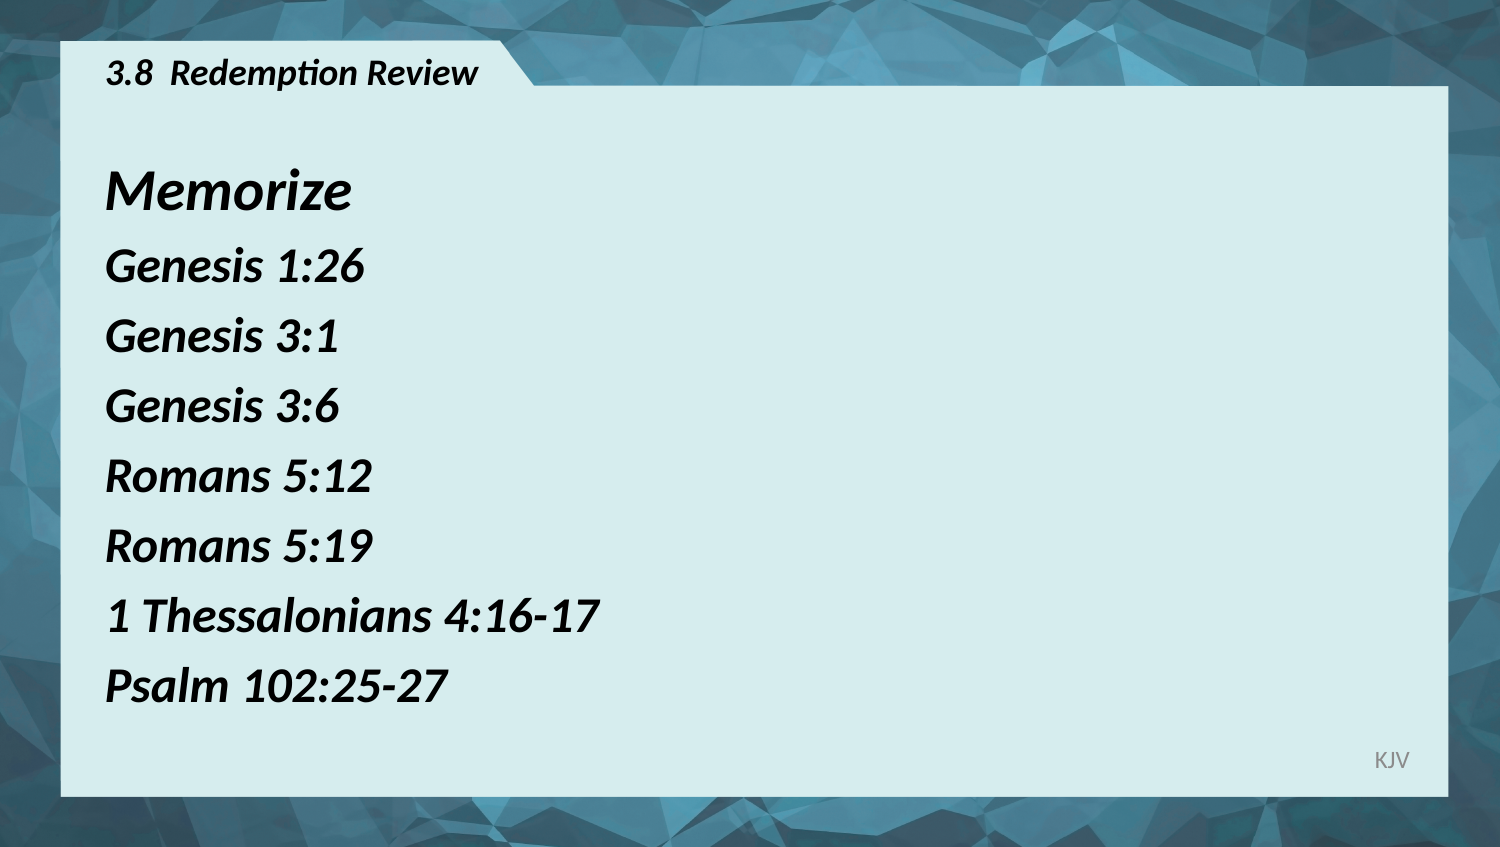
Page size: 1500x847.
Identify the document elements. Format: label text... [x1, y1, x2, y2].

title 3.8 Redemption Review [89, 33, 1420, 108]
list Memorize Genesis 1:26 Genesis 3:1 Genesis 3:6 Romans 5:12 Romans 5:19 1 Thessalonians 4:16-17 Psalm 102:25-27 [89, 141, 1403, 722]
picture [0, 0, 1500, 847]
footer KJV [950, 736, 1425, 782]
